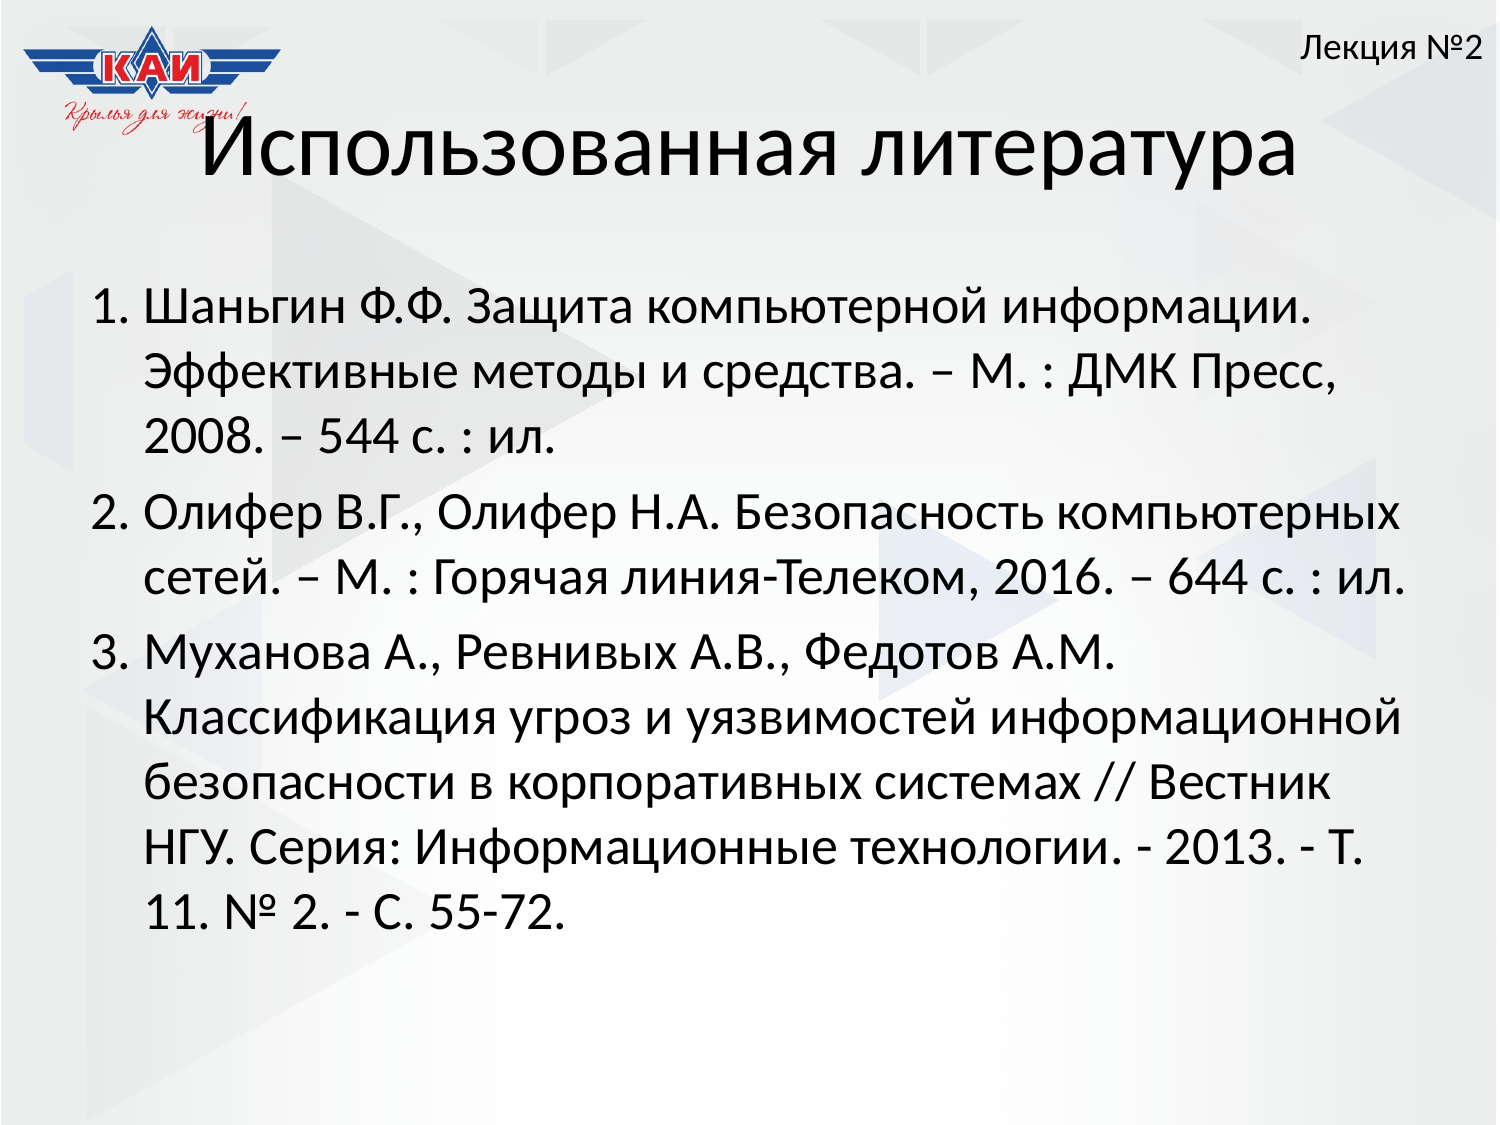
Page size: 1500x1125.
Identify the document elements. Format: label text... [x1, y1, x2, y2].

text_box Лекция №2 [1285, 14, 1499, 75]
list Шаньгин Ф.Ф. Защита компьютерной информации. Эффективные методы и средства. – М. : ДМК Пресс, 2008. – 544 с. : ил. Олифер В.Г., Олифер Н.А. Безопасность компьютерных сетей. – М. : Горячая линия-Телеком, 2016. – 644 с. : ил. Муханова А., Ревнивых А.В., Федотов А.М. Классификация угроз и уязвимостей информационной безопасности в корпоративных системах // Вестник НГУ. Серия: Информационные технологии. - 2013. - Т. 11. № 2. - С. 55-72. [75, 262, 1425, 1005]
title Использованная литература [75, 45, 1425, 233]
picture [0, 0, 1500, 1125]
